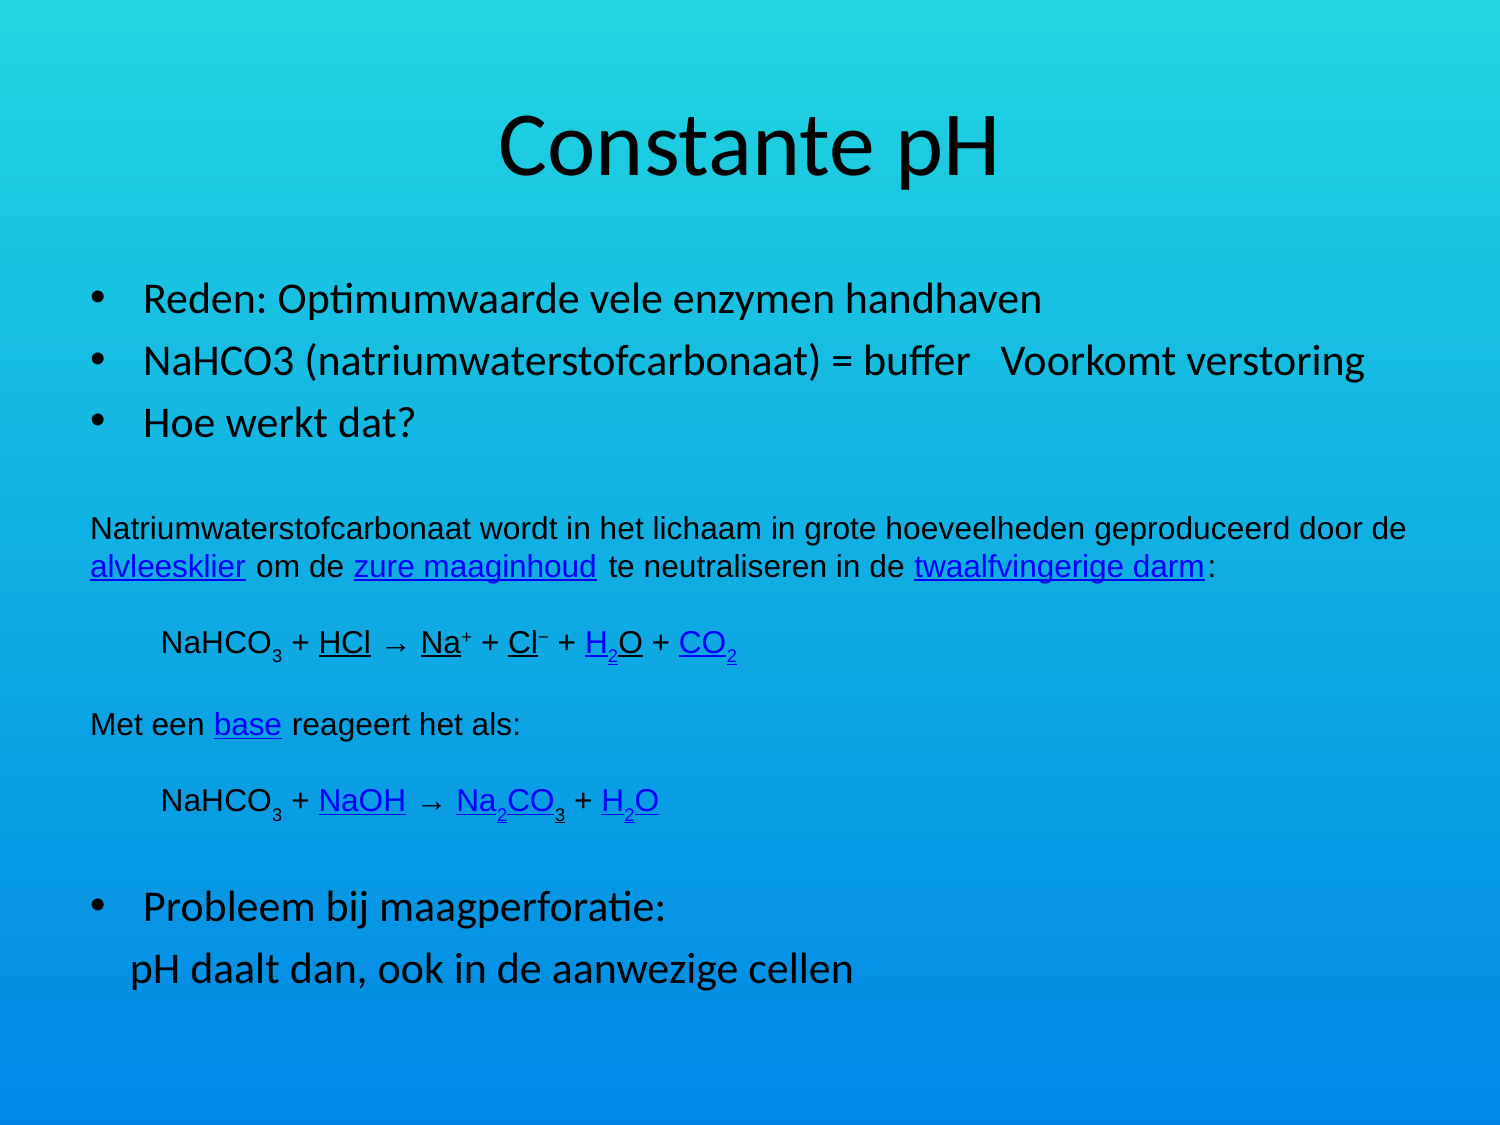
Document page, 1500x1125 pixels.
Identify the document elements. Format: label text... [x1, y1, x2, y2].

list Reden: Optimumwaarde vele enzymen handhaven NaHCO3 (natriumwaterstofcarbonaat) = buffer Voorkomt verstoring Hoe werkt dat? Natriumwaterstofcarbonaat wordt in het lichaam in grote hoeveelheden geproduceerd door de alvleesklier om de zure maaginhoud te neutraliseren in de twaalfvingerige darm: NaHCO3 + HCl → Na+ + Cl− + H2O + CO2 Met een base reageert het als: NaHCO3 + NaOH → Na2CO3 + H2O Probleem bij maagperforatie: pH daalt dan, ook in de aanwezige cellen [75, 262, 1425, 1005]
title Constante pH [75, 45, 1425, 233]
